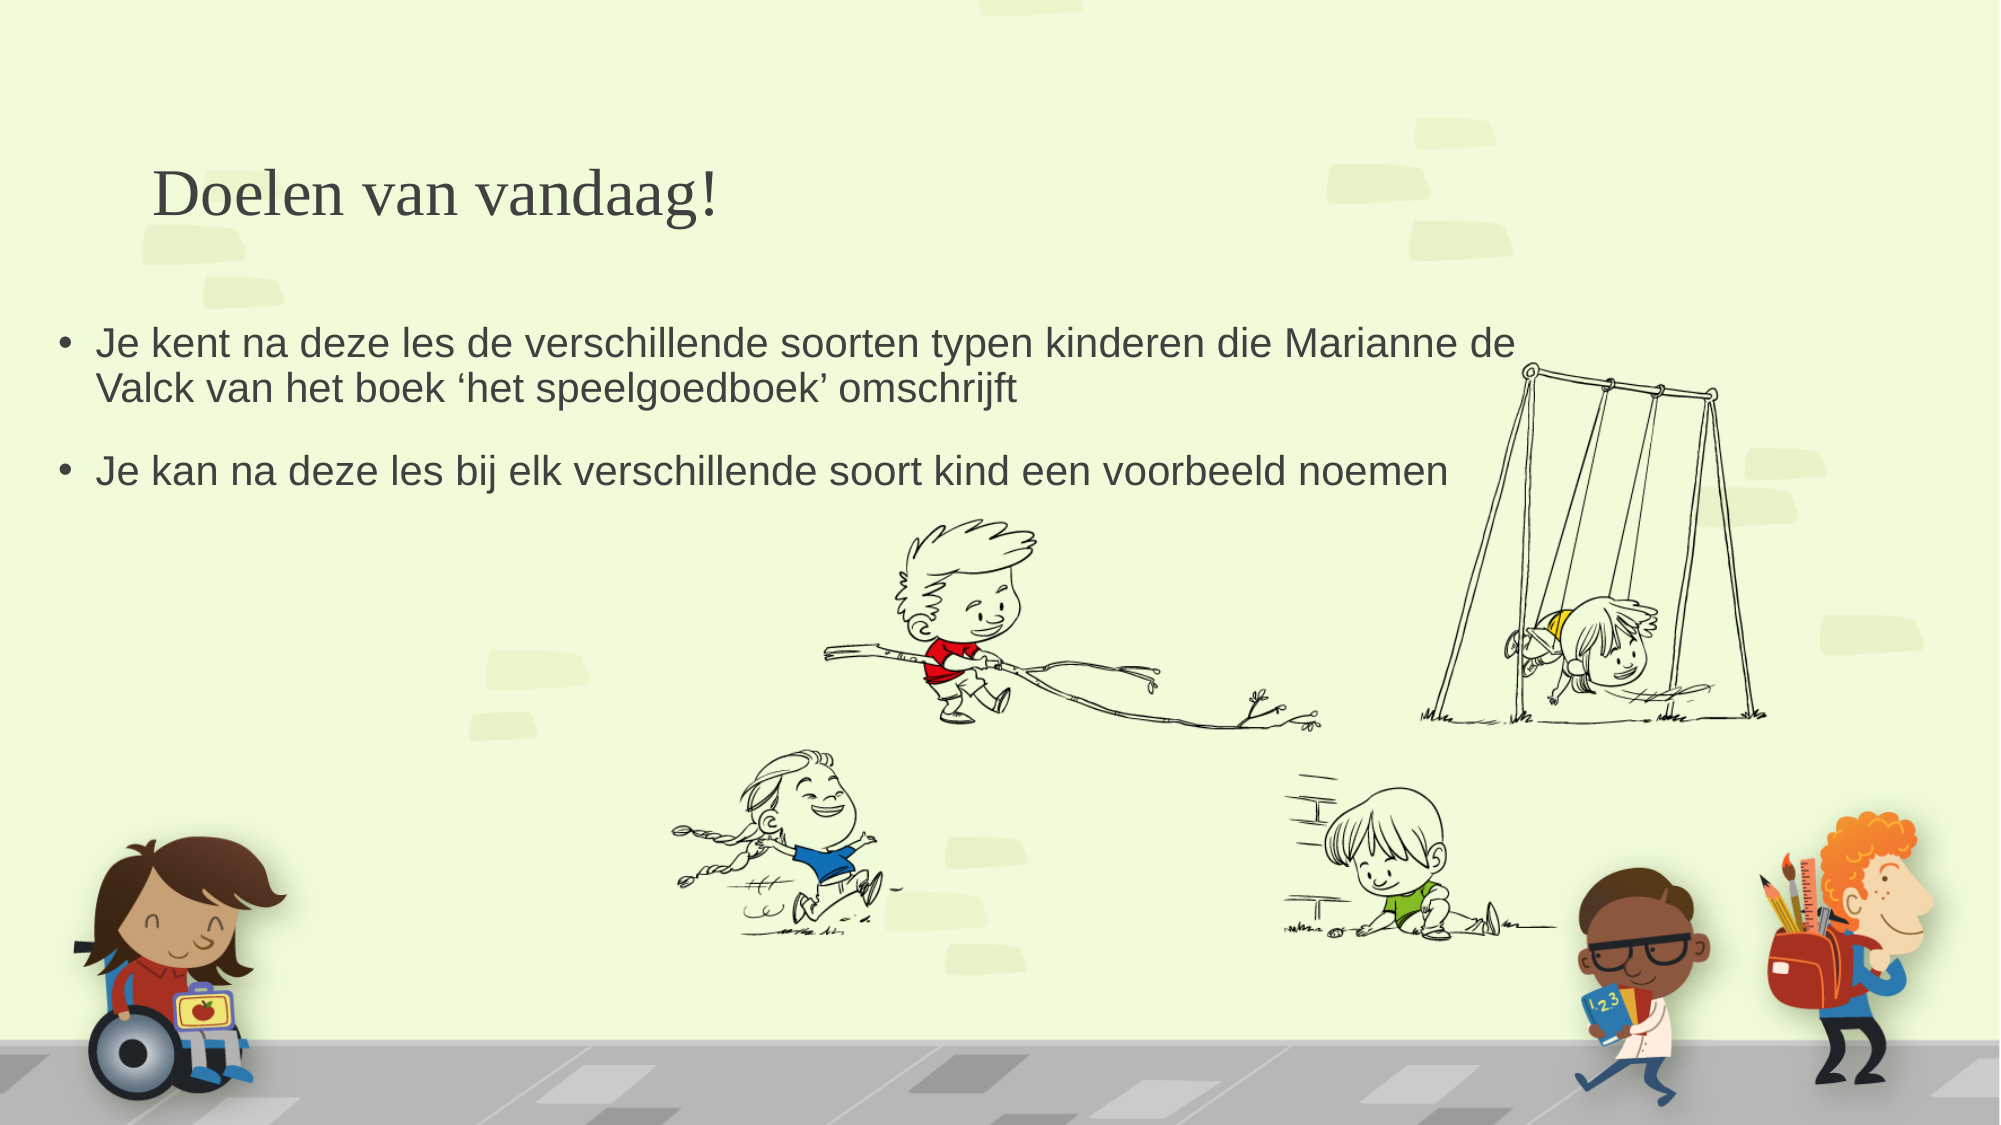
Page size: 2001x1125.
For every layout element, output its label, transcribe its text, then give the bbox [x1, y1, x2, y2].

title Doelen van vandaag! [137, 59, 1750, 238]
picture [0, 0, 2000, 1125]
list Je kent na deze les de verschillende soorten typen kinderen die Marianne de Valck van het boek ‘het speelgoedboek’ omschrijft Je kan na deze les bij elk verschillende soort kind een voorbeeld noemen [43, 314, 1556, 754]
